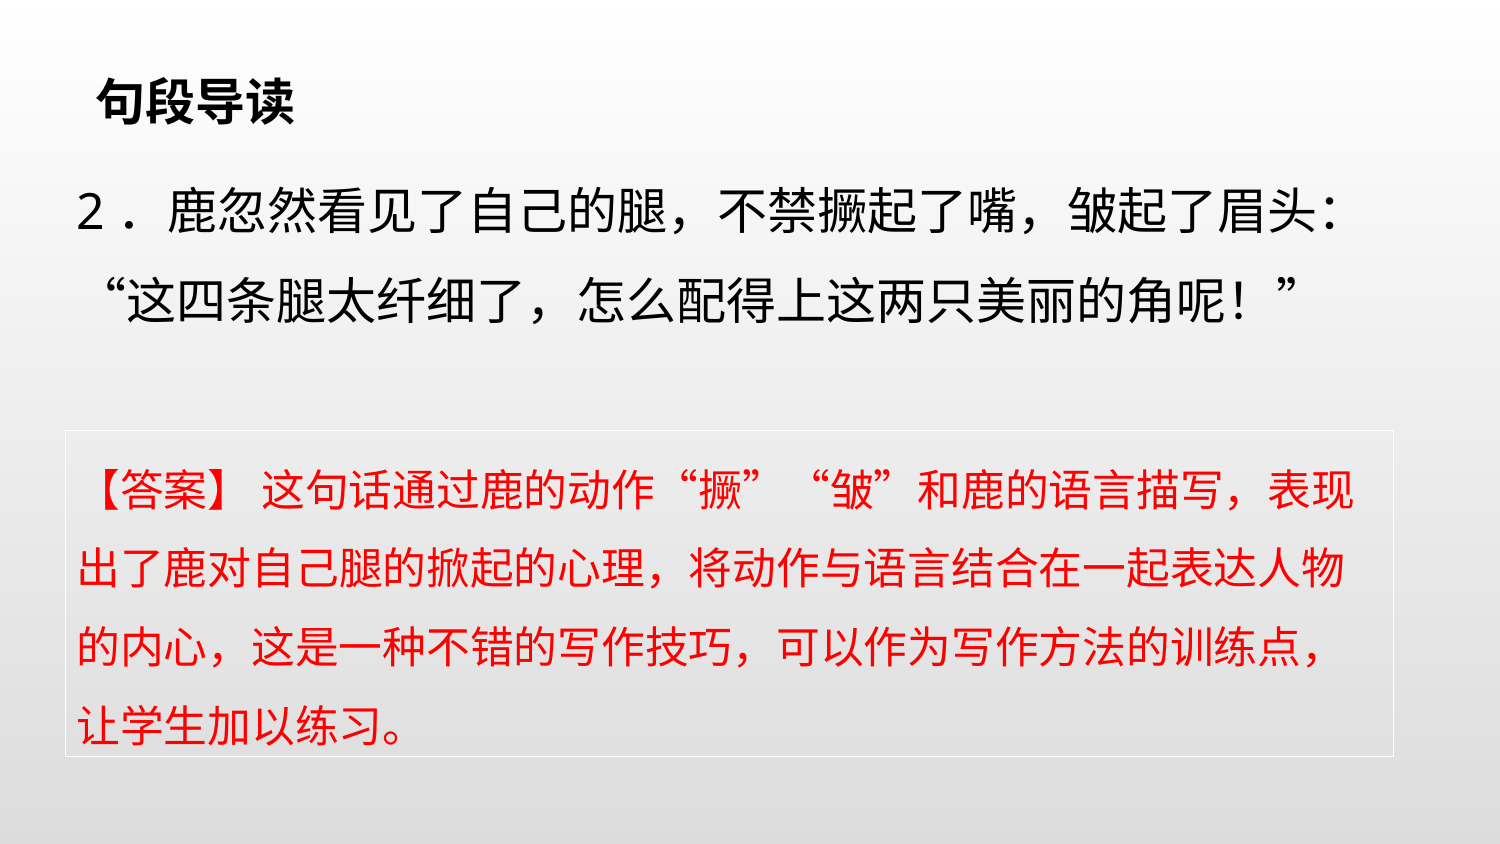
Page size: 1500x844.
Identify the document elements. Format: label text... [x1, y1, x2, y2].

text_box 句段导读 [84, 71, 335, 134]
text_box 2．鹿忽然看见了自己的腿，不禁撅起了嘴，皱起了眉头：“这四条腿太纤细了，怎么配得上这两只美丽的角呢！” [65, 143, 1410, 335]
text_box 【答案】 这句话通过鹿的动作“撅”“皱”和鹿的语言描写，表现出了鹿对自己腿的掀起的心理，将动作与语言结合在一起表达人物的内心，这是一种不错的写作技巧，可以作为写作方法的训练点，让学生加以练习。 [65, 430, 1394, 757]
